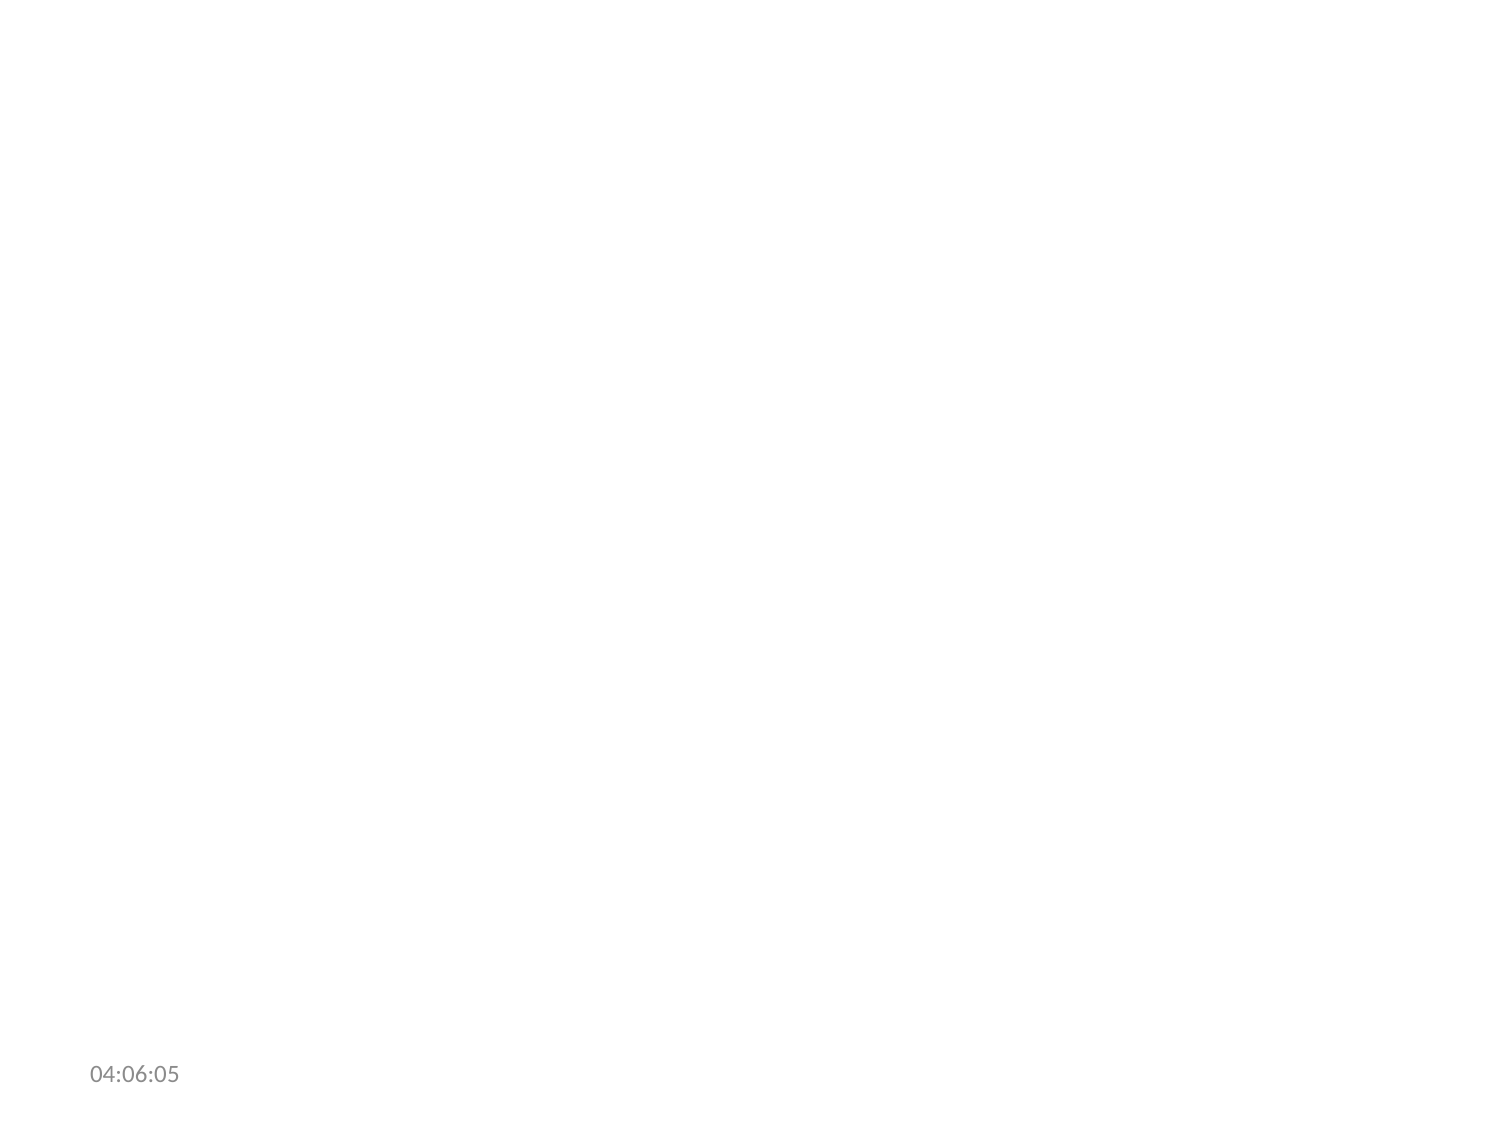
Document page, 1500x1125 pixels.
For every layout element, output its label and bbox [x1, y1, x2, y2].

slide_number [75, 1042, 425, 1103]
